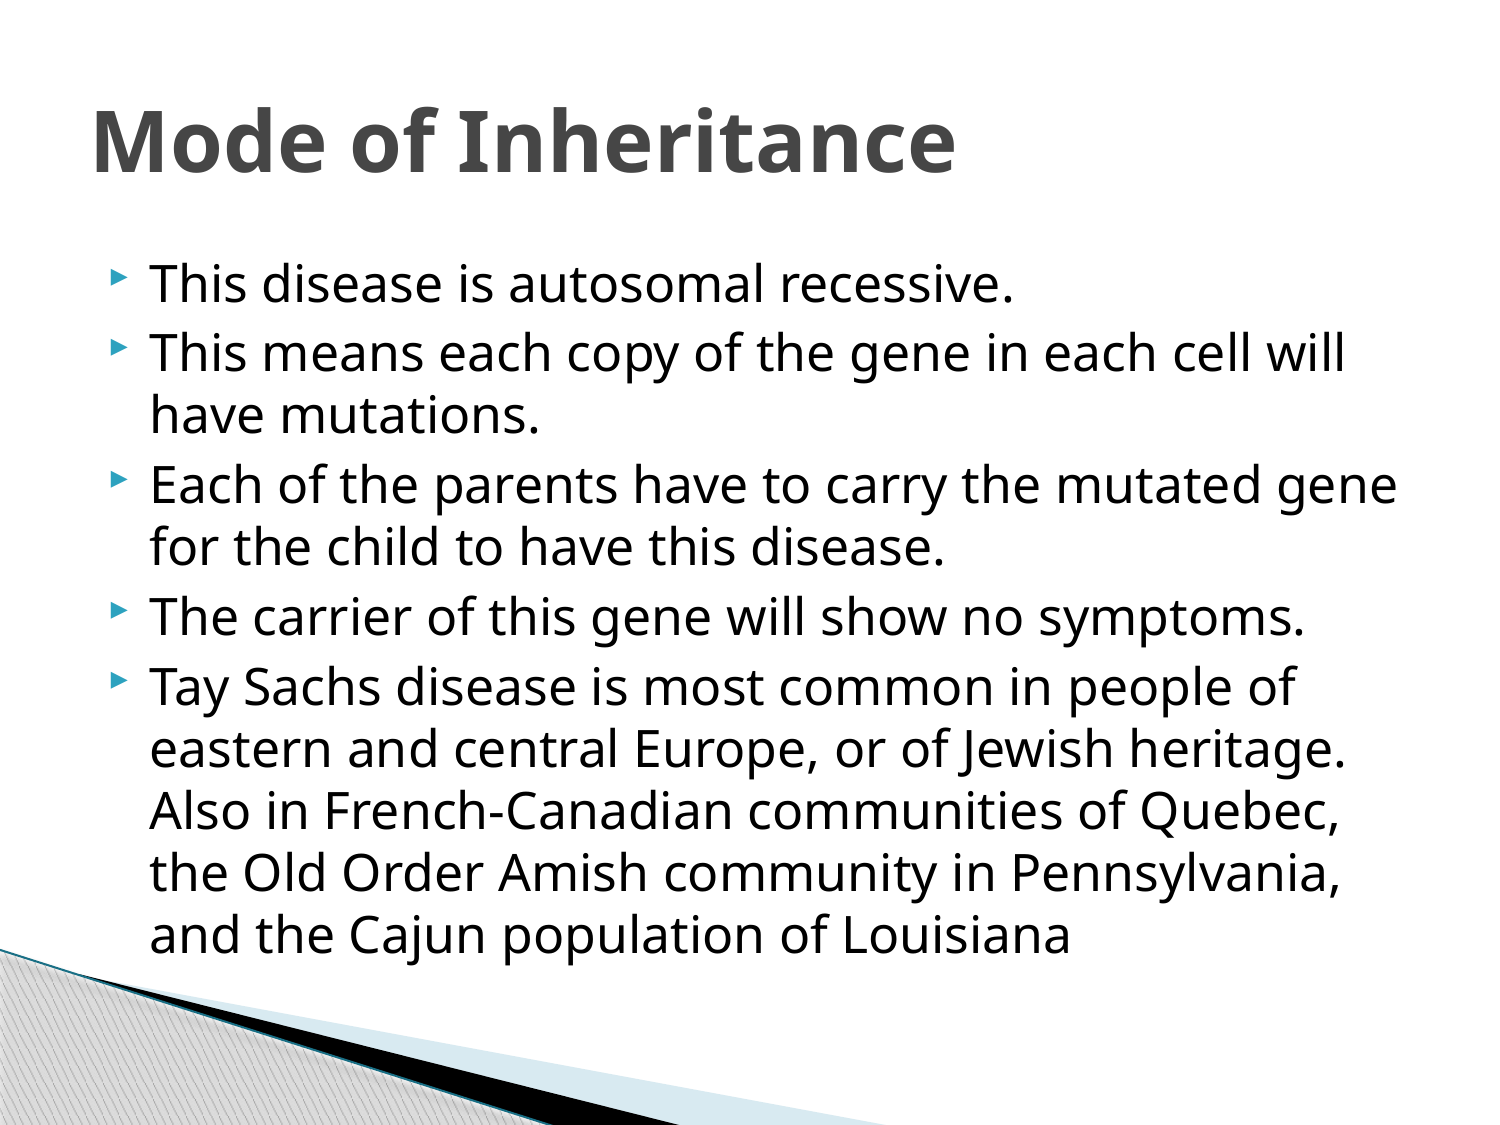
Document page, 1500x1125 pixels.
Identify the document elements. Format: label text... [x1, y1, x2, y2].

list This disease is autosomal recessive. This means each copy of the gene in each cell will have mutations. Each of the parents have to carry the mutated gene for the child to have this disease. The carrier of this gene will show no symptoms. Tay Sachs disease is most common in people of eastern and central Europe, or of Jewish heritage. Also in French-Canadian communities of Quebec, the Old Order Amish community in Pennsylvania, and the Cajun population of Louisiana [74, 242, 1426, 986]
title Mode of Inheritance [75, 45, 1425, 233]
